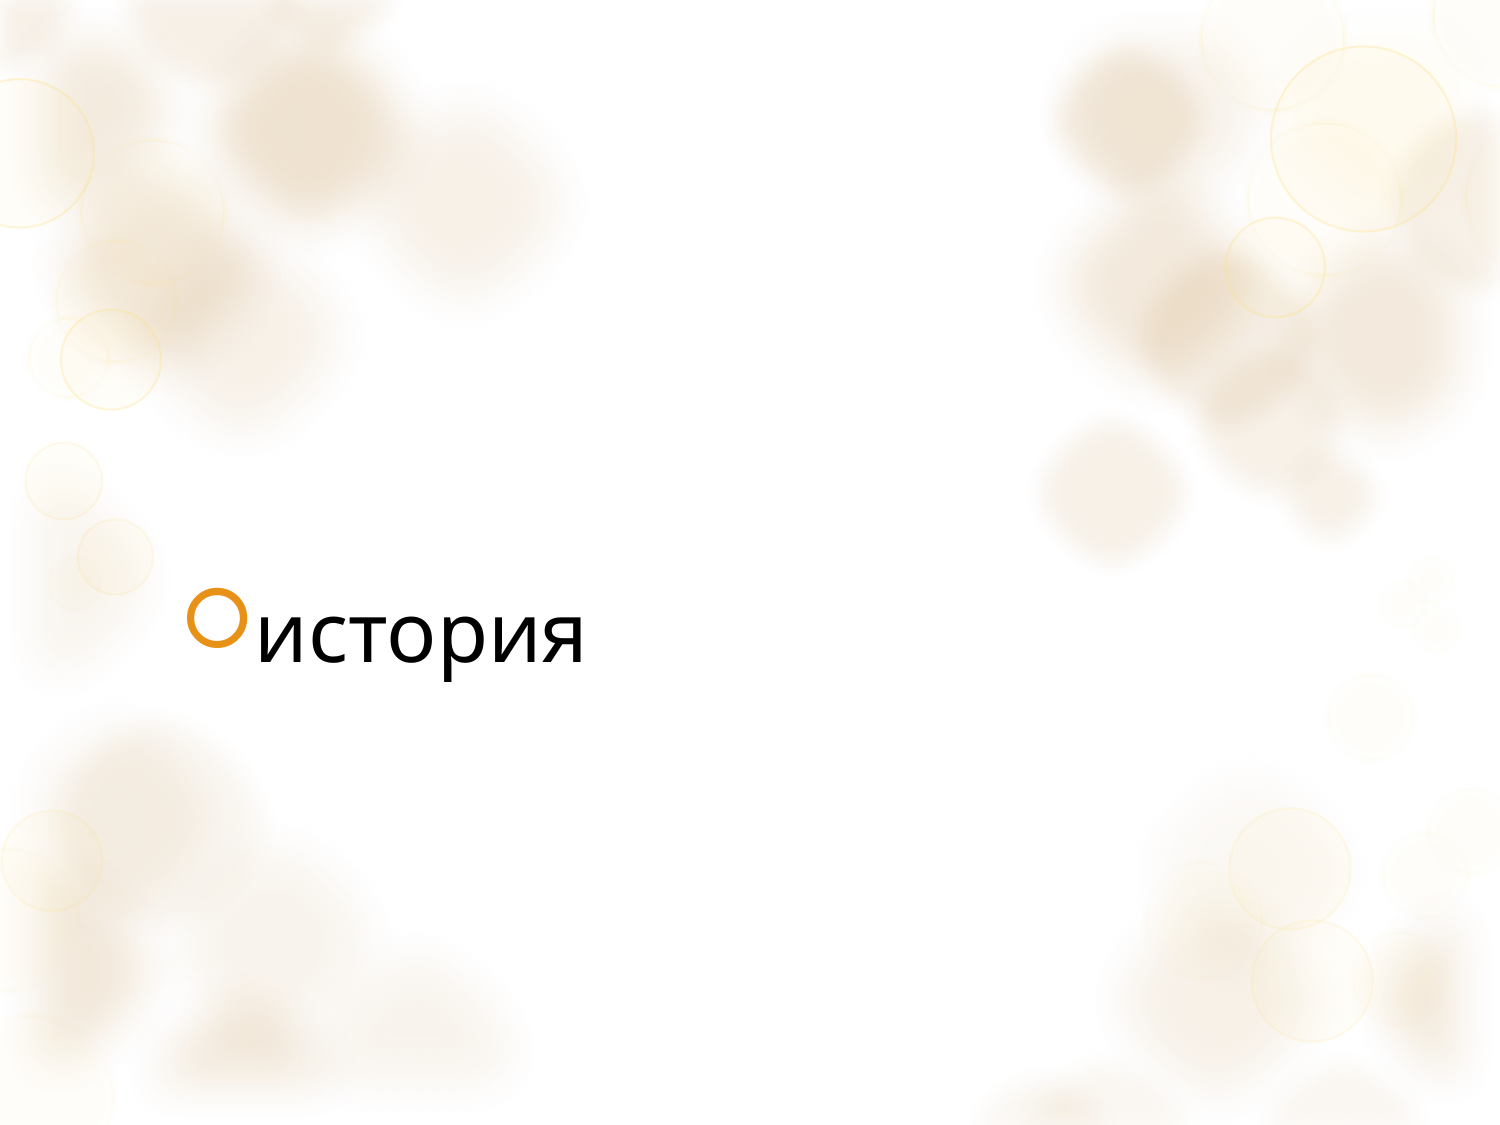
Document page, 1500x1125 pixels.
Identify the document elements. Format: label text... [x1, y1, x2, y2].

list история [165, 296, 1335, 962]
